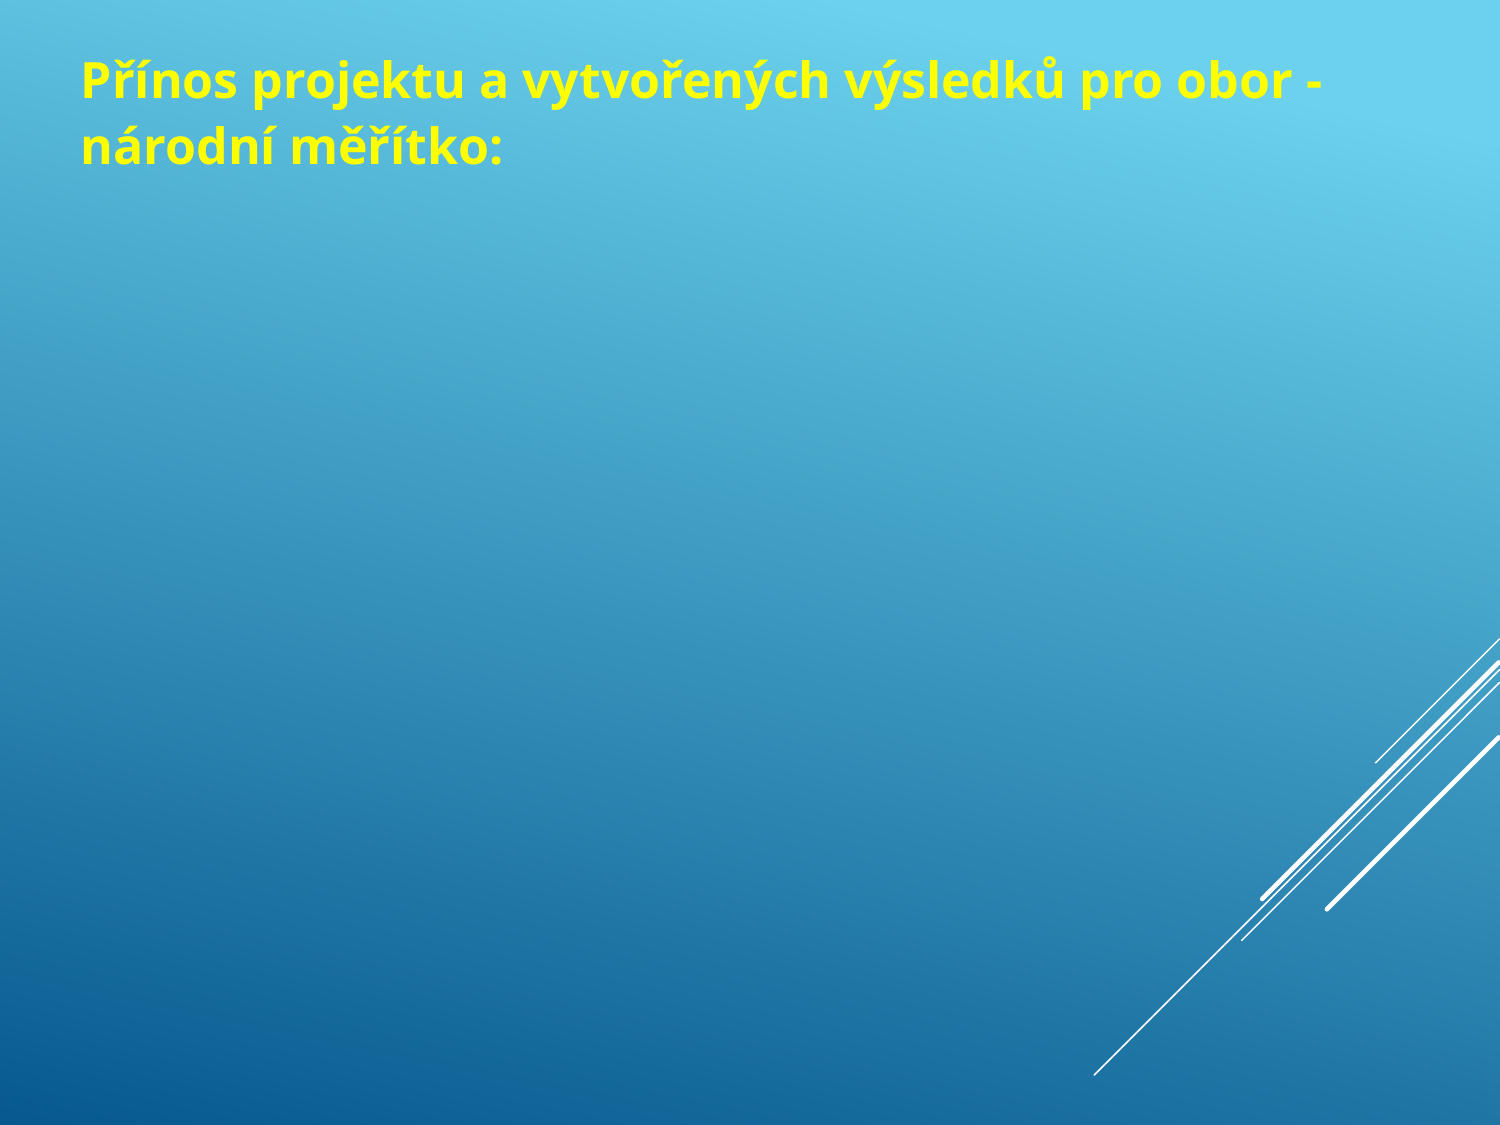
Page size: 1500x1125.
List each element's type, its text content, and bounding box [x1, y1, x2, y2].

title Přínos projektu a vytvořených výsledků pro obor - národní měřítko: [65, 45, 1413, 172]
